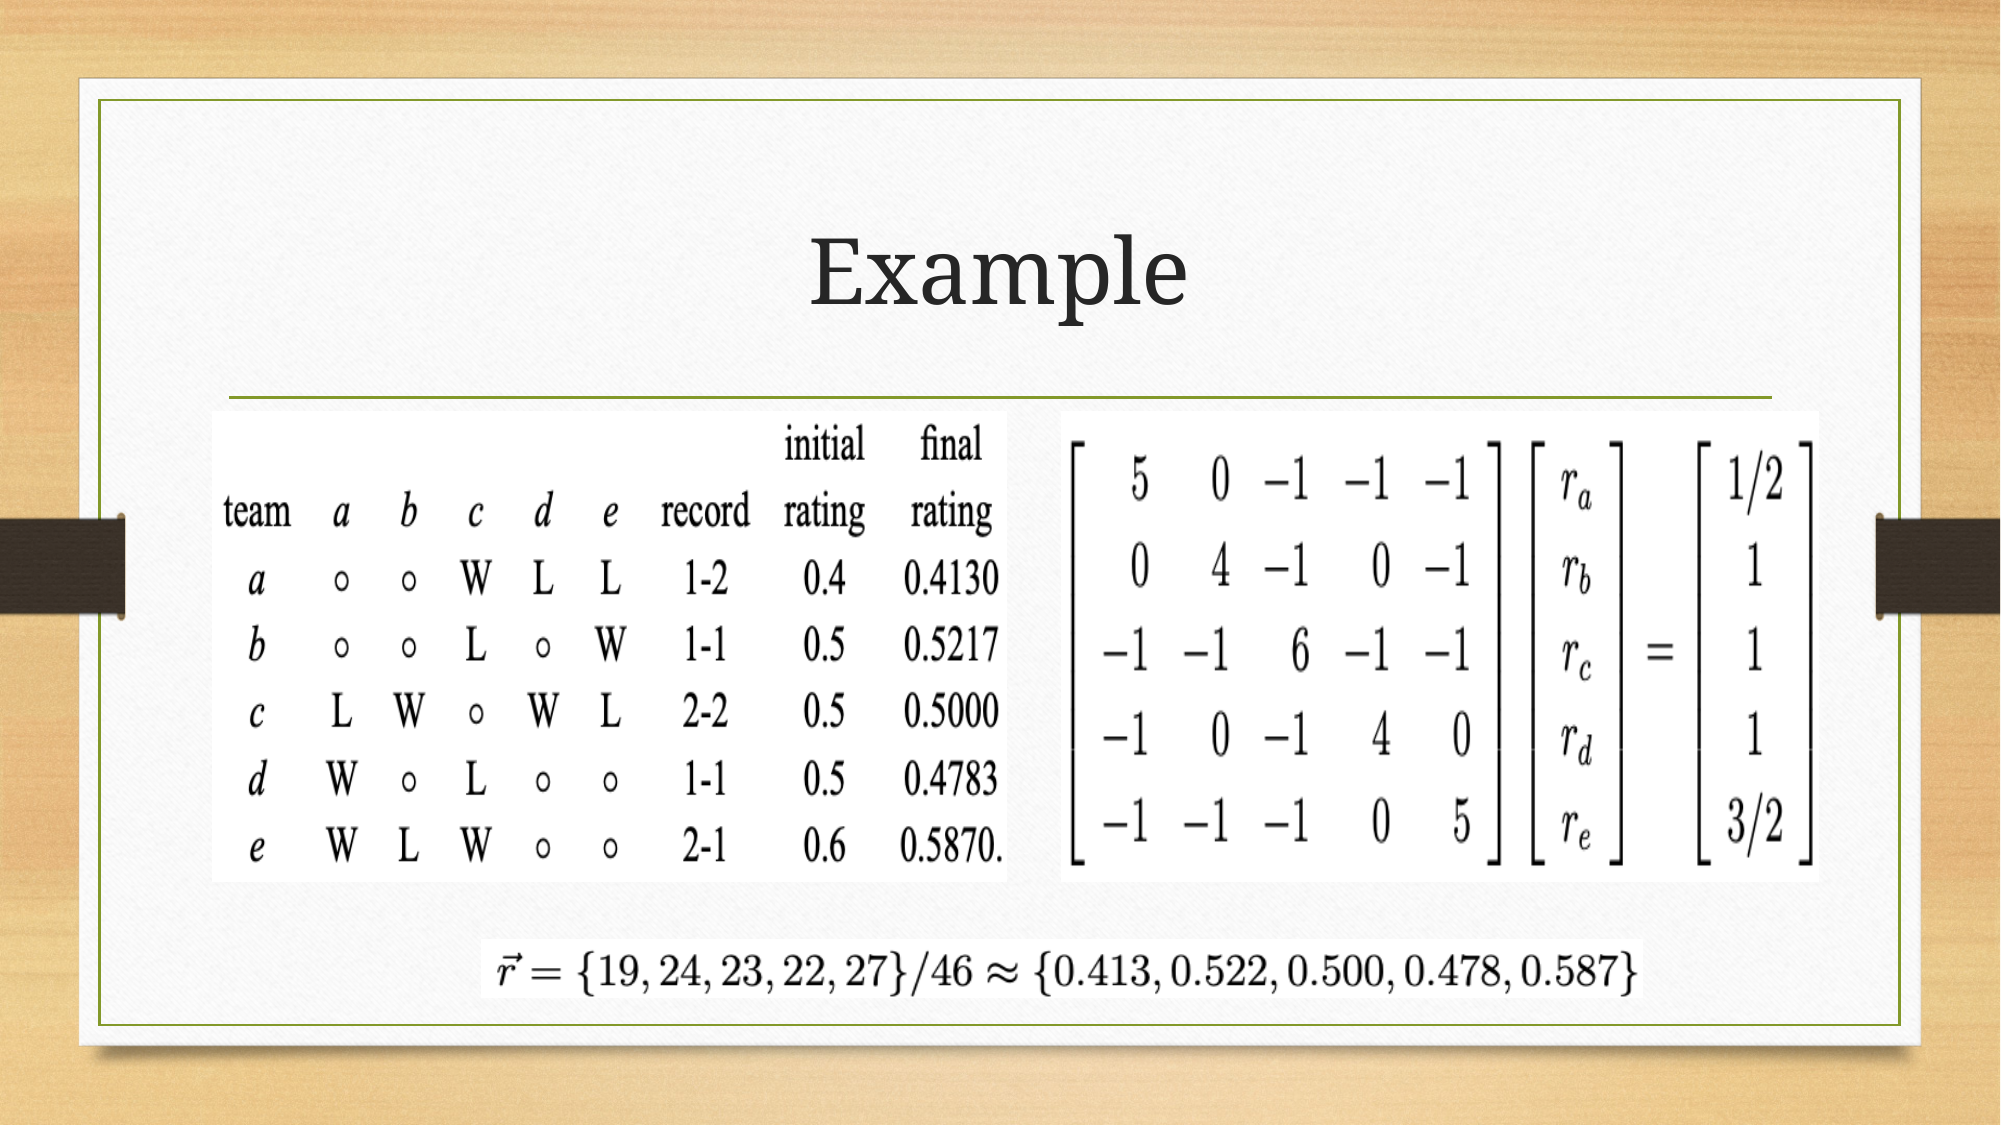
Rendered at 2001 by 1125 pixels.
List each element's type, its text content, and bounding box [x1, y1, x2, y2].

title Example [212, 161, 1788, 375]
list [1061, 411, 1820, 882]
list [481, 939, 1643, 998]
picture [0, 0, 2001, 1125]
